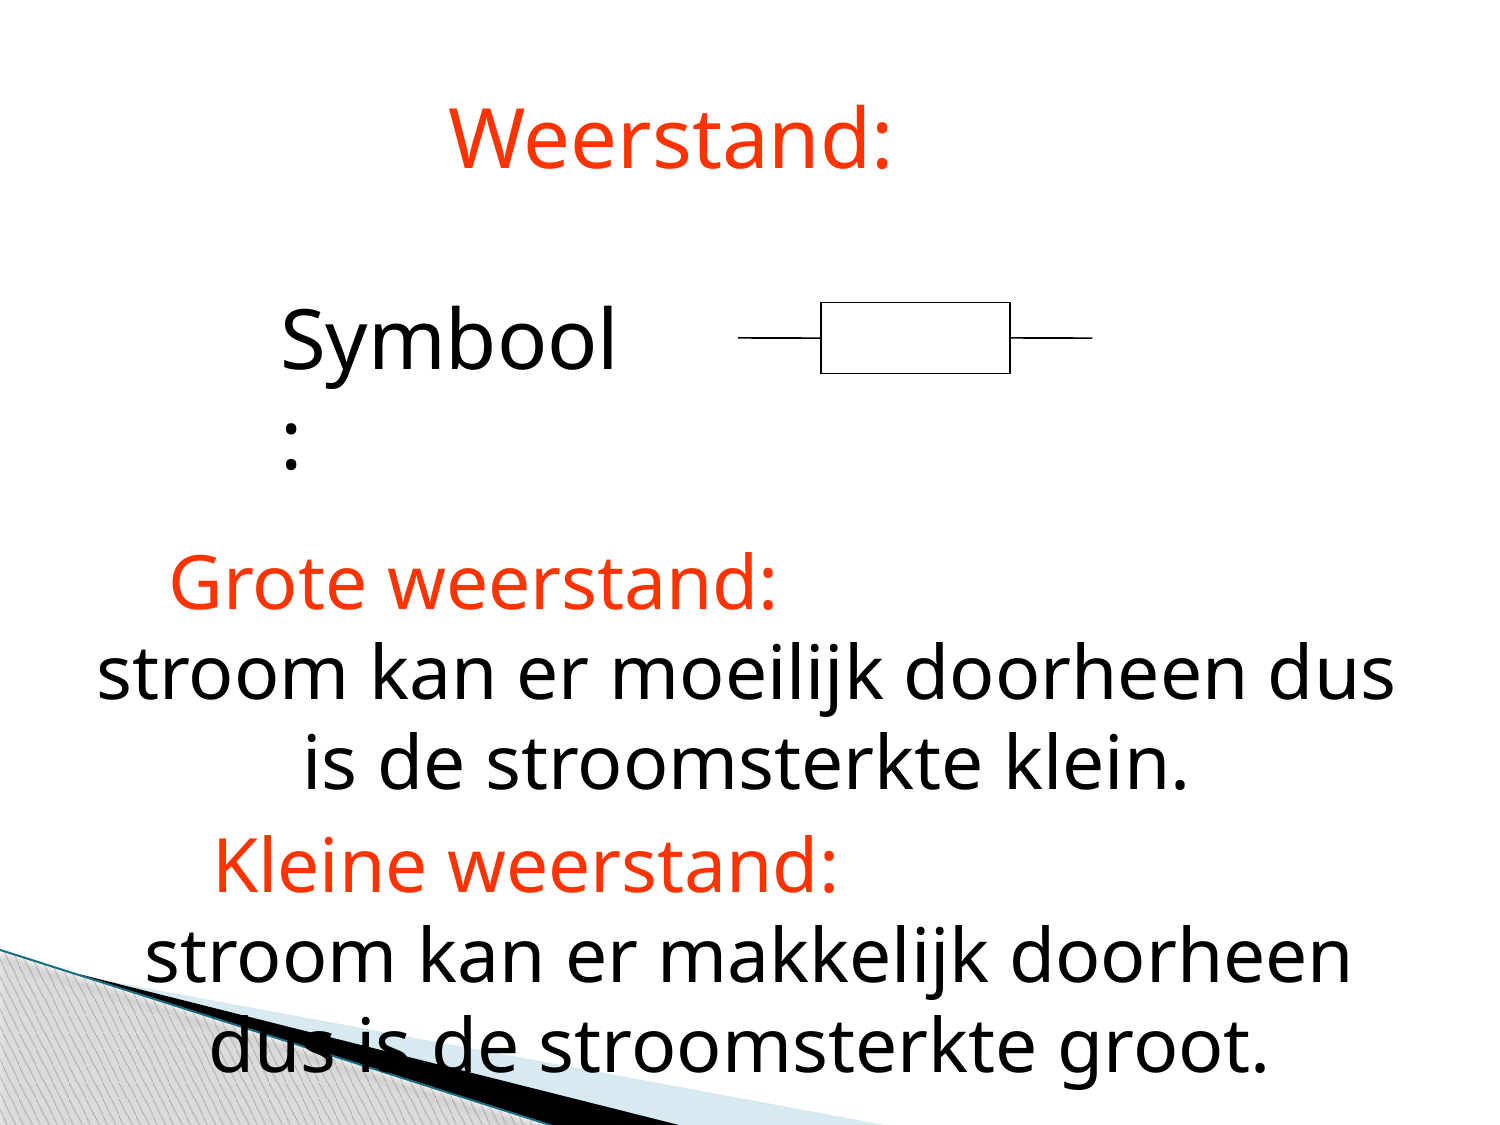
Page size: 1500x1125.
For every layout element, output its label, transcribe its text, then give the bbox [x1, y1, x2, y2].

text_box Weerstand: [433, 78, 909, 193]
text_box Grote weerstand: stroom kan er moeilijk doorheen dus is de stroomsterkte klein. [64, 527, 1430, 812]
text_box Symbool: [265, 278, 644, 494]
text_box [737, 302, 1093, 374]
text_box Kleine weerstand: stroom kan er makkelijk doorheen dus is de stroomsterkte groot. [100, 810, 1400, 1096]
